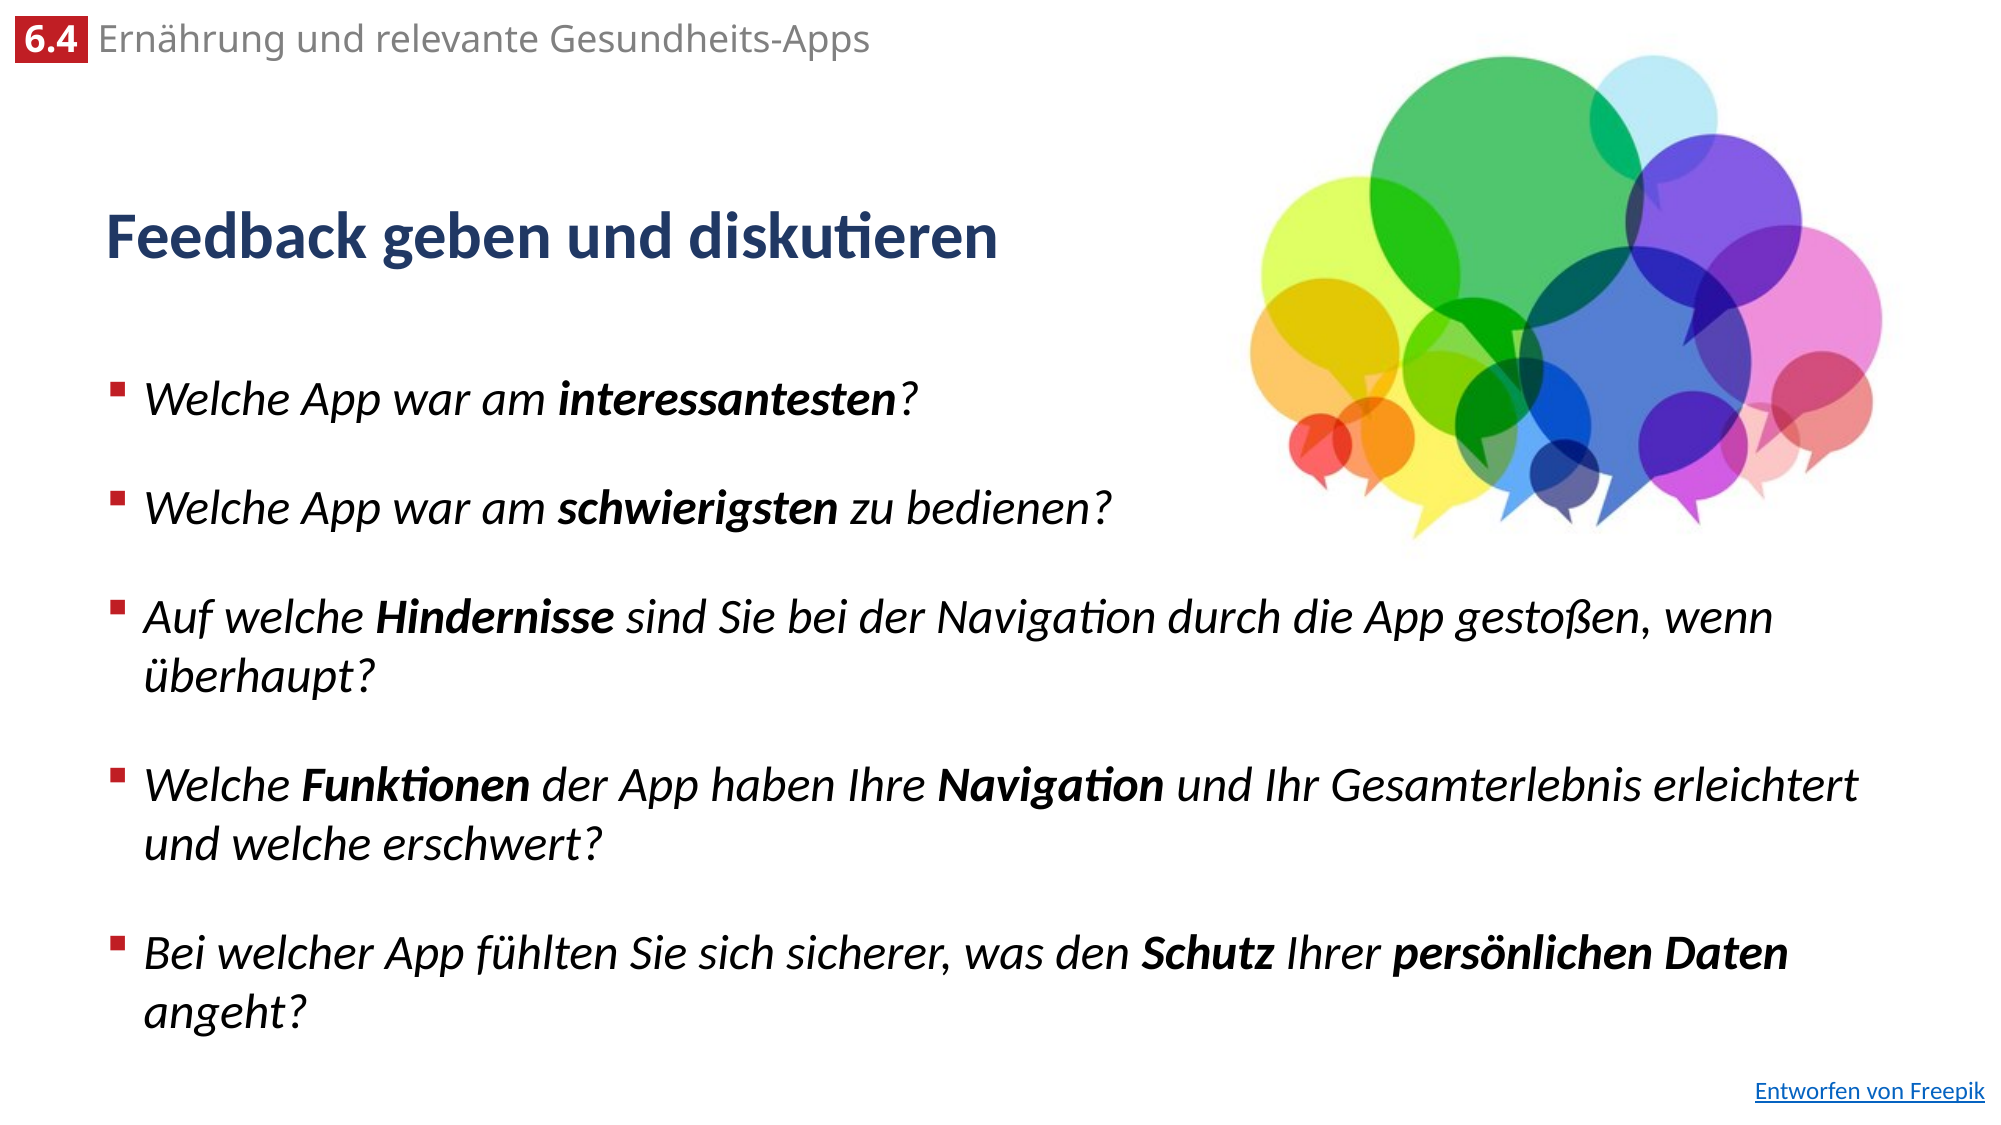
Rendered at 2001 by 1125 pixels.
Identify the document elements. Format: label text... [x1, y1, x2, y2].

list Welche App war am interessantesten? Welche App war am schwierigsten zu bedienen? Auf welche Hindernisse sind Sie bei der Navigation durch die App gestoßen, wenn überhaupt? Welche Funktionen der App haben Ihre Navigation und Ihr Gesamterlebnis erleichtert und welche erschwert? Bei welcher App fühlten Sie sich sicherer, was den Schutz Ihrer persönlichen Daten angeht? [91, 358, 1906, 1051]
text_box Entworfen von Freepik [989, 1066, 2000, 1112]
title Feedback geben und diskutieren [91, 177, 1214, 297]
picture [1214, 30, 1906, 563]
